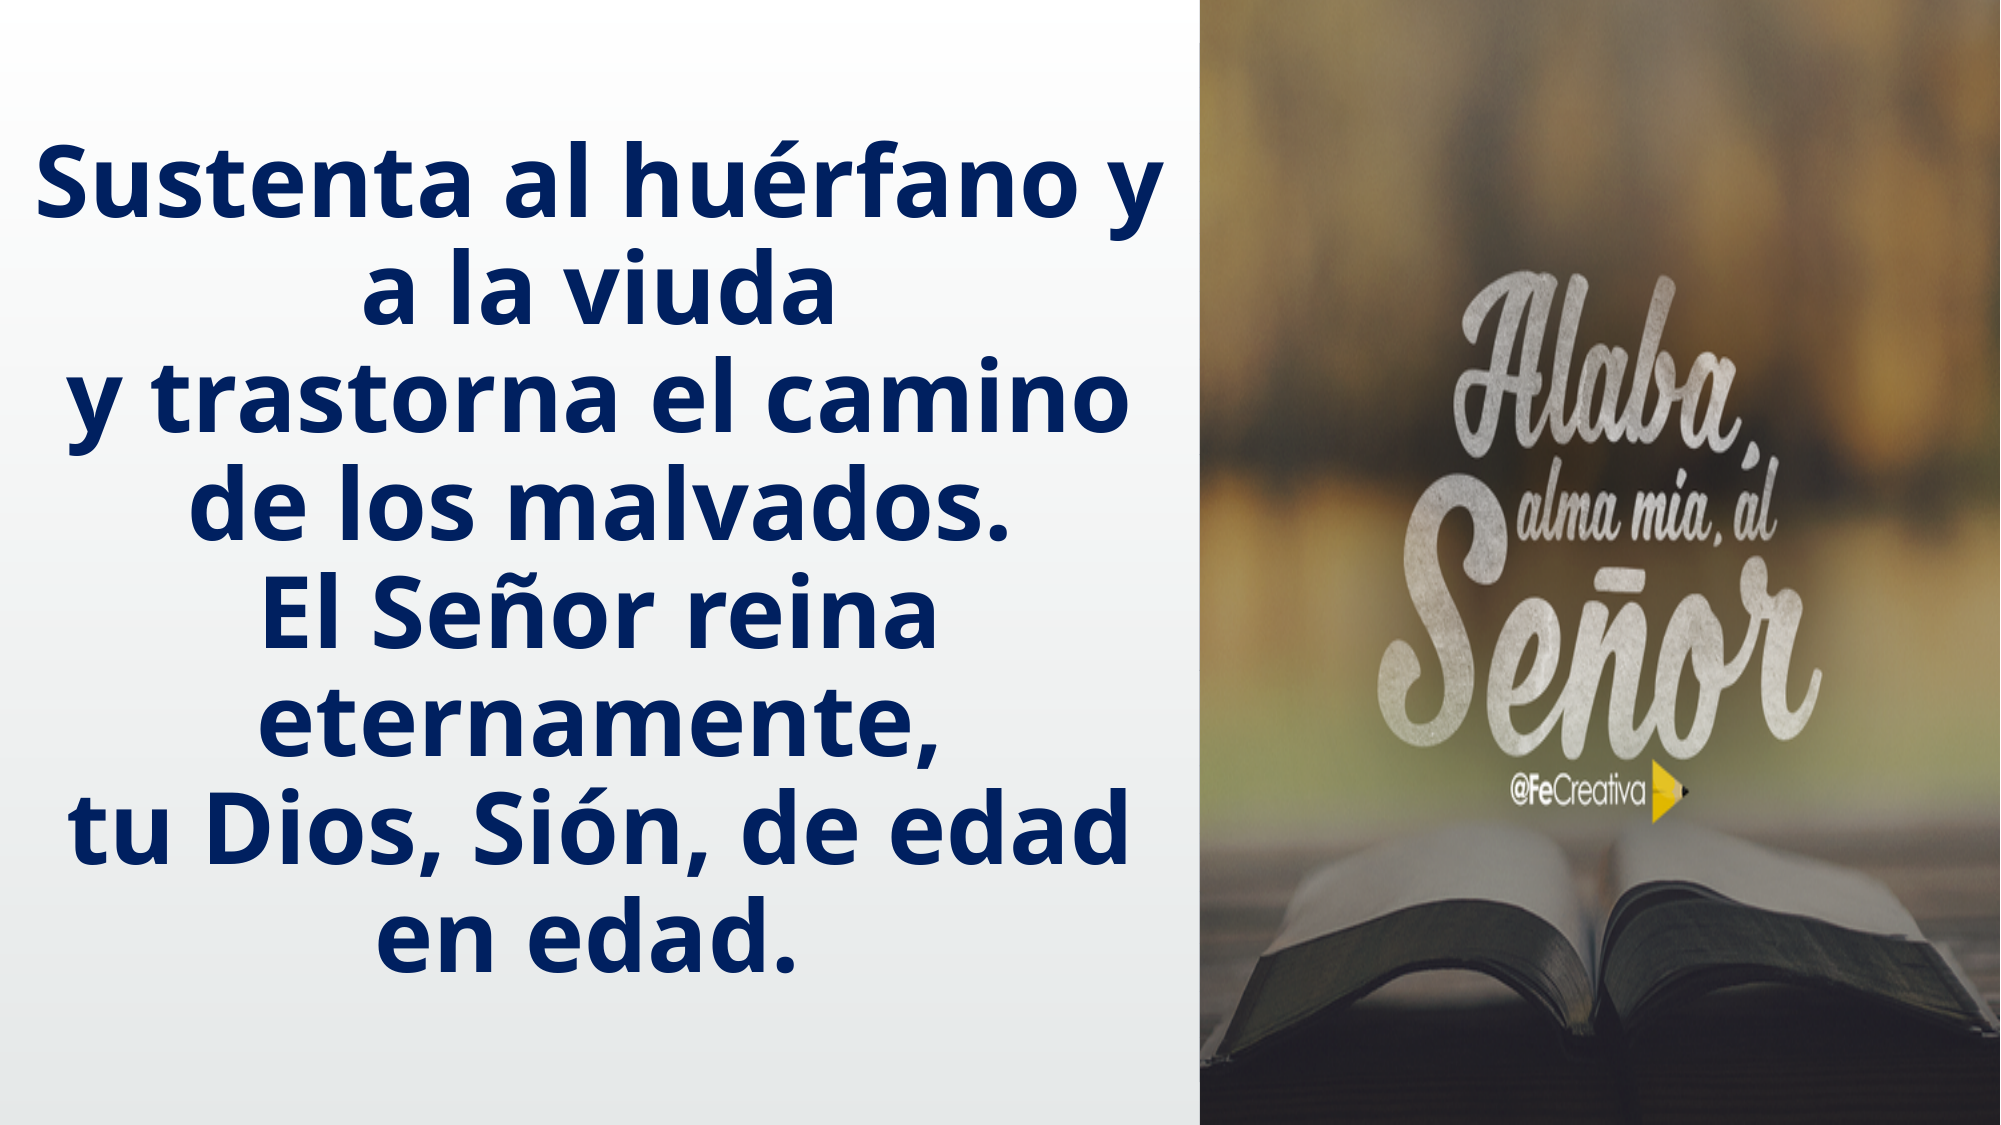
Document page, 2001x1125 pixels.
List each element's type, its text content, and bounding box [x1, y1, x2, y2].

picture [1200, 0, 2000, 1125]
title Sustenta al huérfano y a la viuda y trastorna el camino de los malvados. El Señor reina eternamente, tu Dios, Sión, de edad en edad. [0, 0, 1200, 1125]
